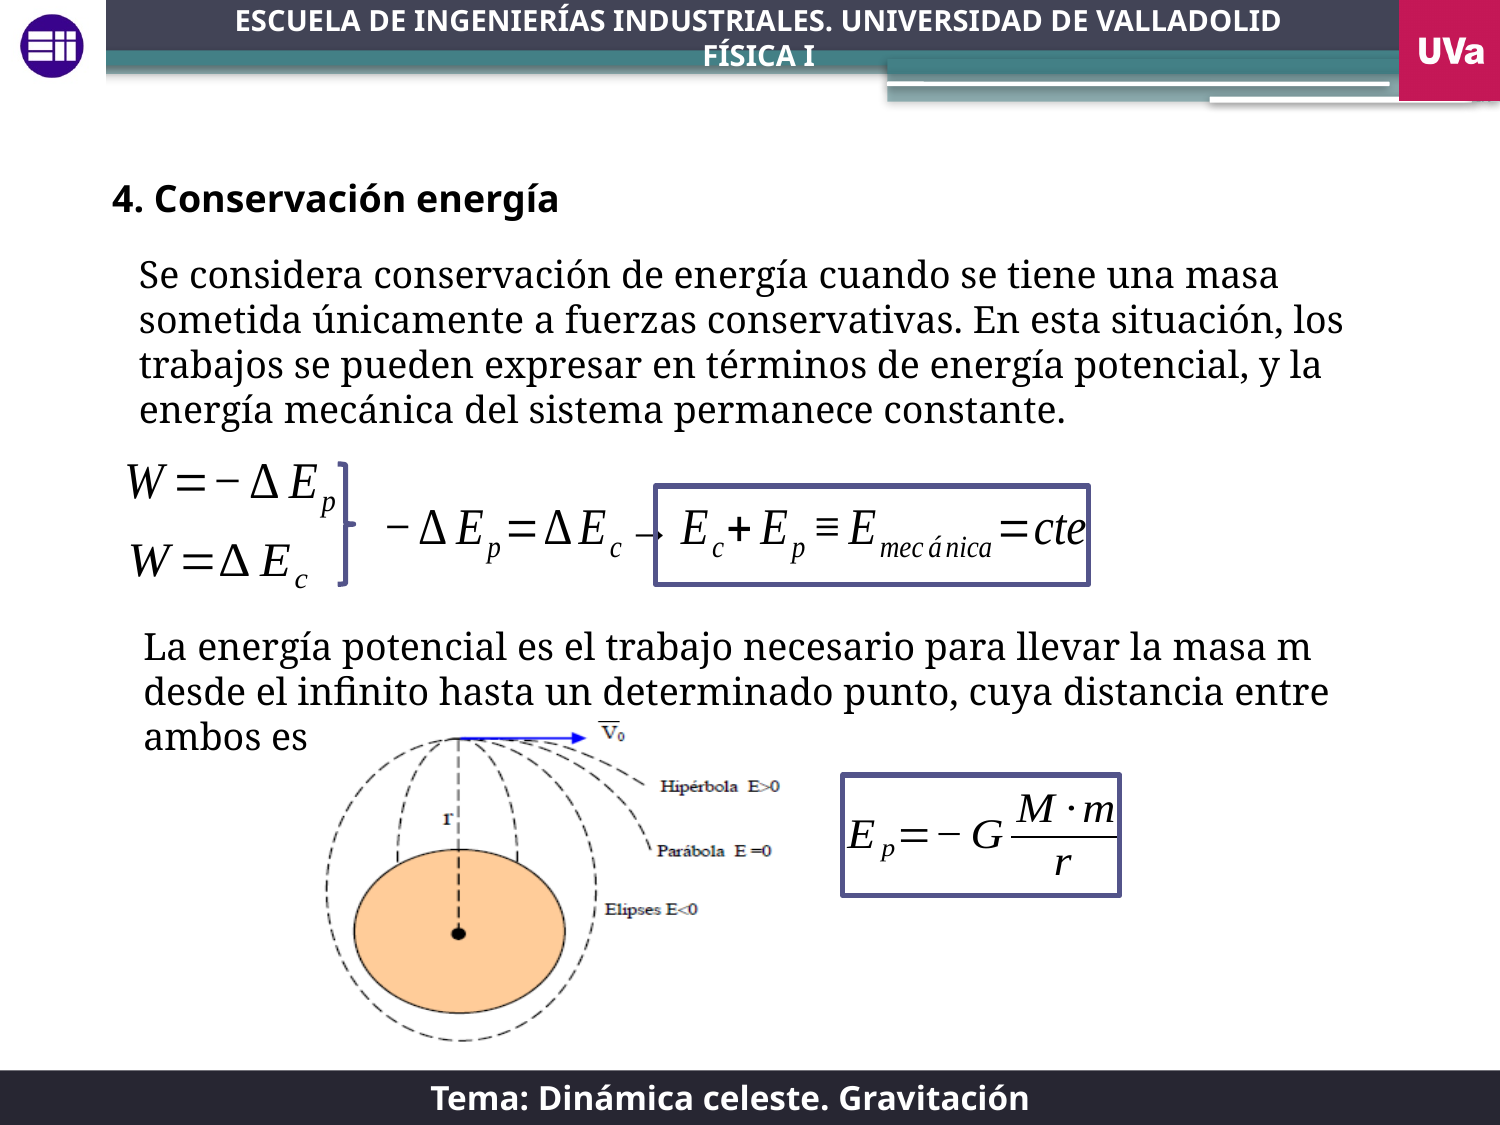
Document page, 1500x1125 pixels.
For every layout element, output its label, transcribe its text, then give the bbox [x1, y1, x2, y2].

picture [317, 721, 786, 1048]
text_box [654, 484, 1090, 586]
text_box [337, 463, 355, 586]
picture [1399, 0, 1500, 102]
picture [0, 0, 106, 97]
text_box ESCUELA DE INGENIERÍAS INDUSTRIALES. UNIVERSIDAD DE VALLADOLID FÍSICA I [219, 0, 1298, 80]
text_box Se considera conservación de energía cuando se tiene una masa sometida únicamente a fuerzas conservativas. En esta situación, los trabajos se pueden expresar en términos de energía potencial, y la energía mecánica del sistema permanece constante. [124, 243, 1447, 484]
text_box [1055, 1069, 1500, 1125]
text_box Tema: Dinámica celeste. Gravitación [415, 1069, 1055, 1125]
text_box [841, 774, 1121, 897]
text_box 4. Conservación energía [97, 167, 576, 228]
text_box La energía potencial es el trabajo necesario para llevar la masa m desde el infinito hasta un determinado punto, cuya distancia entre ambos es r. [128, 615, 1424, 766]
text_box [0, 1069, 415, 1125]
